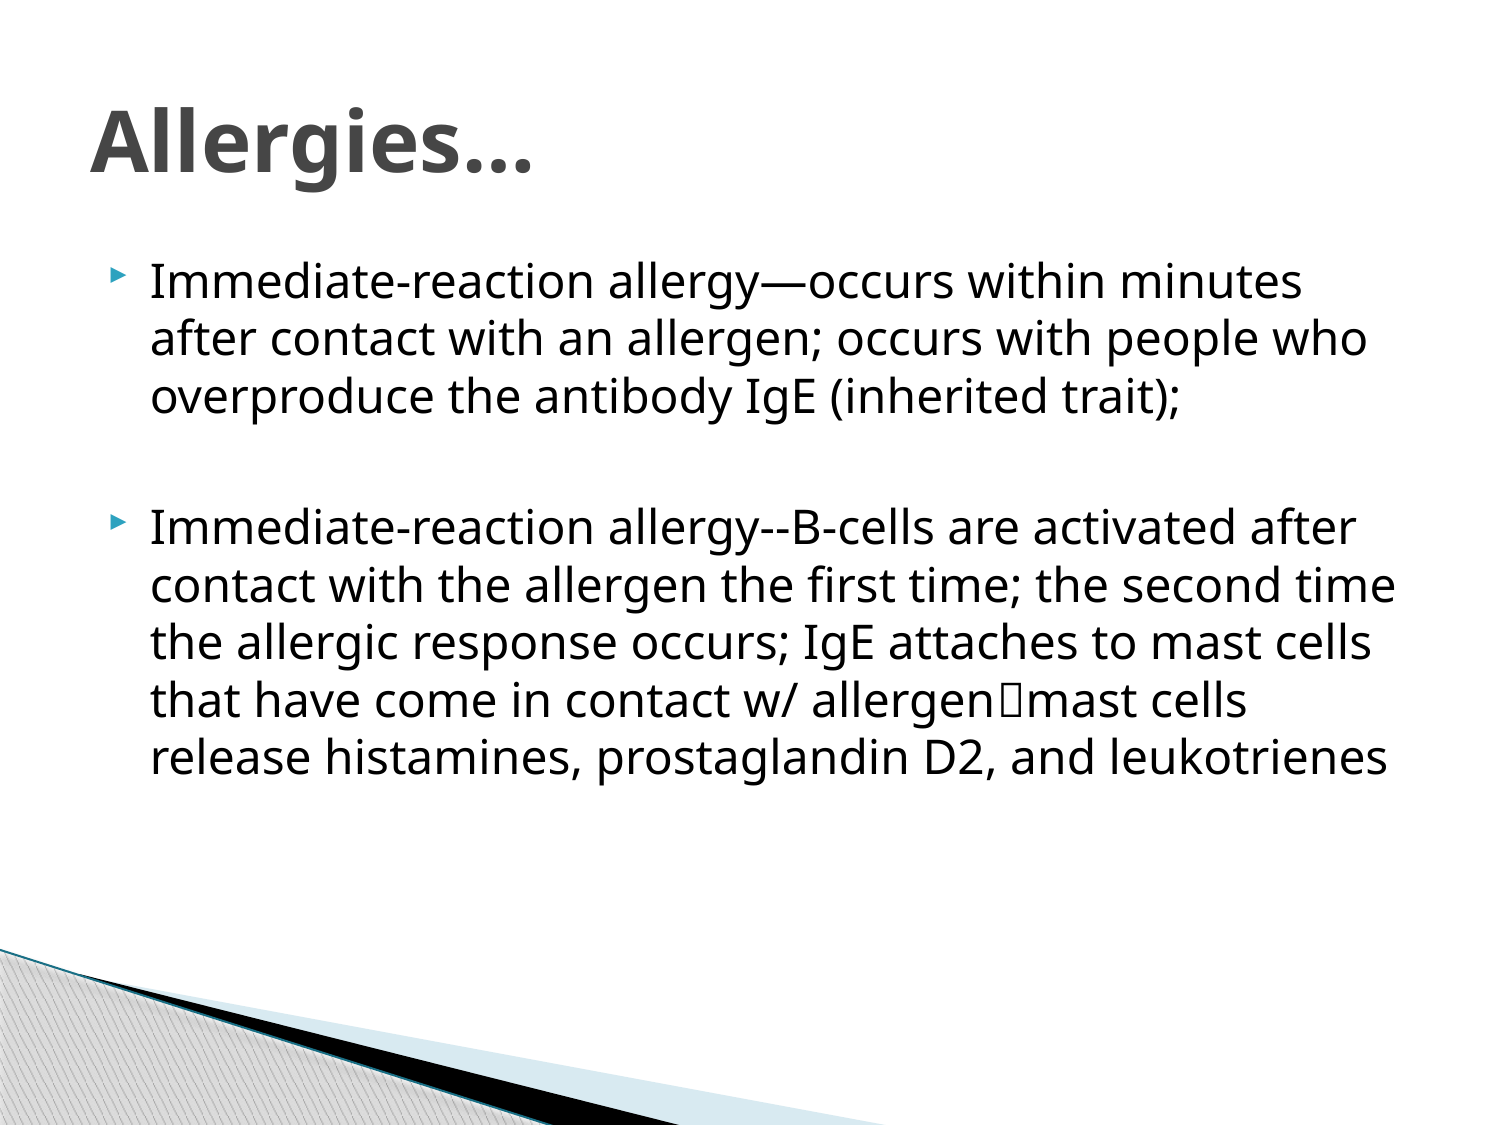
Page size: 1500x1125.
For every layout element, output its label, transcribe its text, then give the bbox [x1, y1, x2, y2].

list Immediate-reaction allergy—occurs within minutes after contact with an allergen; occurs with people who overproduce the antibody IgE (inherited trait); Immediate-reaction allergy--B-cells are activated after contact with the allergen the first time; the second time the allergic response occurs; IgE attaches to mast cells that have come in contact w/ allergenmast cells release histamines, prostaglandin D2, and leukotrienes [74, 242, 1426, 986]
title Allergies… [75, 45, 1425, 233]
